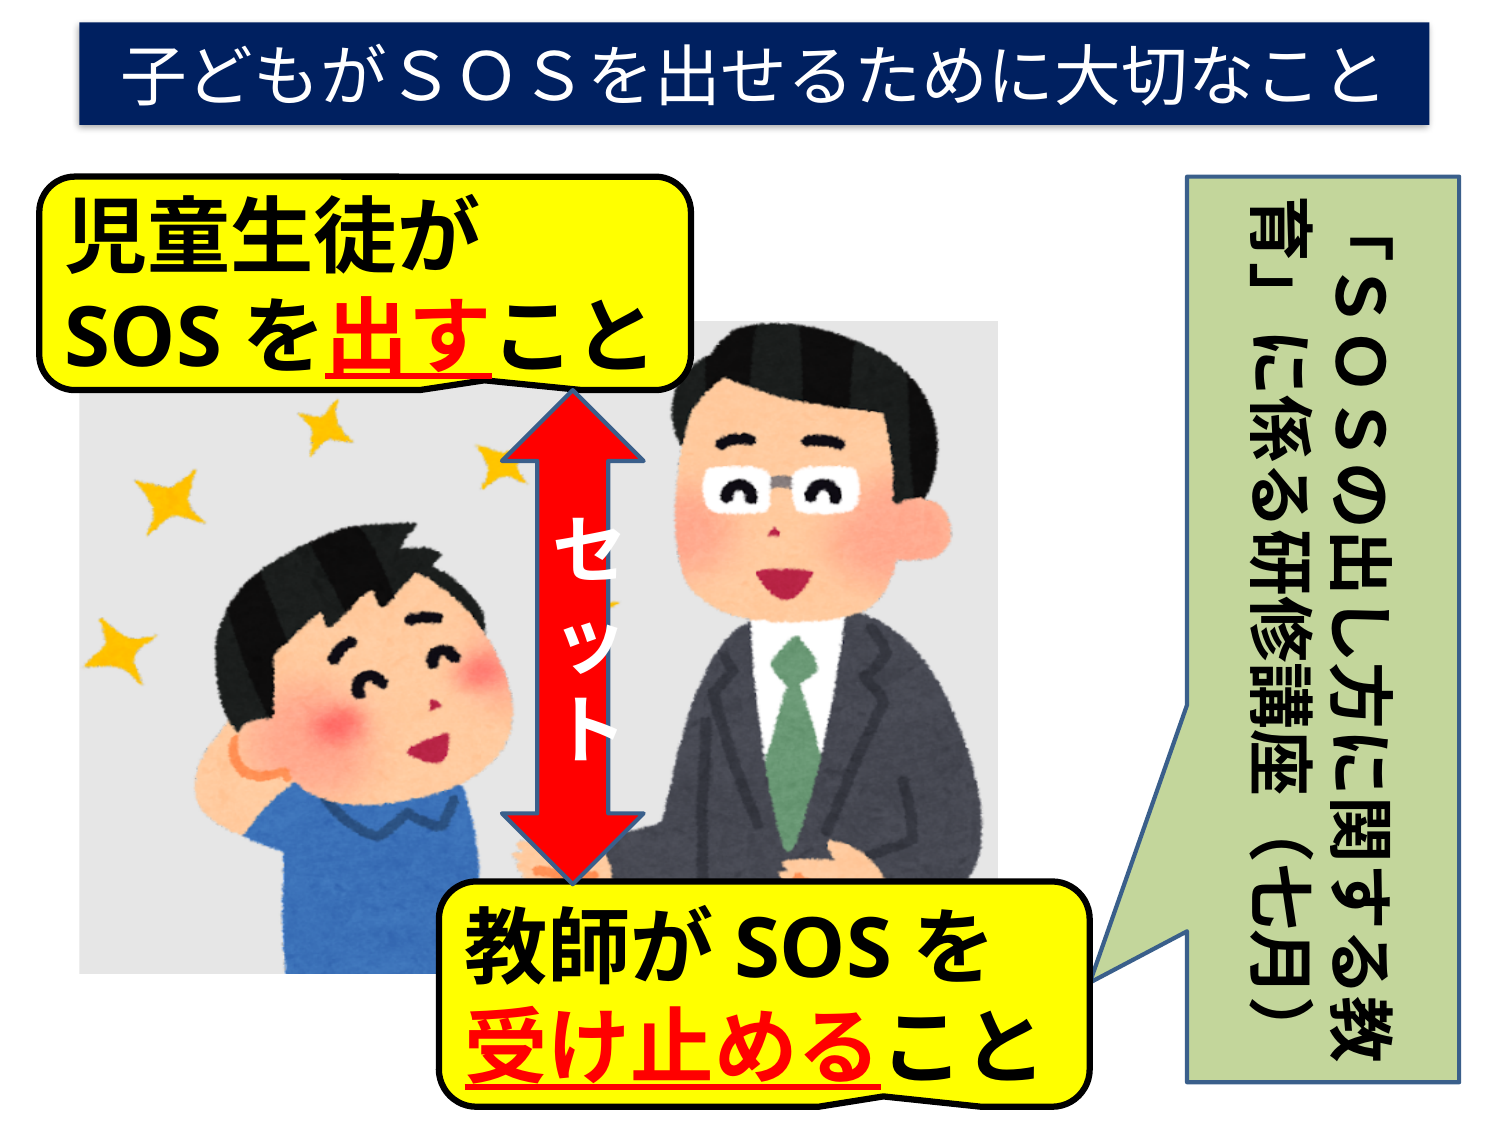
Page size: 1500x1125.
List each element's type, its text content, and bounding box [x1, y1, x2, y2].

text_box 子どもがＳＯＳを出せるために大切なこと [79, 22, 1430, 126]
text_box 「ＳＯＳの出し方に関する教育」に係る研修講座（七月） [1095, 174, 1462, 1085]
text_box 児童生徒が SOSを出すこと [37, 174, 694, 393]
picture [79, 321, 999, 974]
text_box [438, 389, 1090, 1107]
